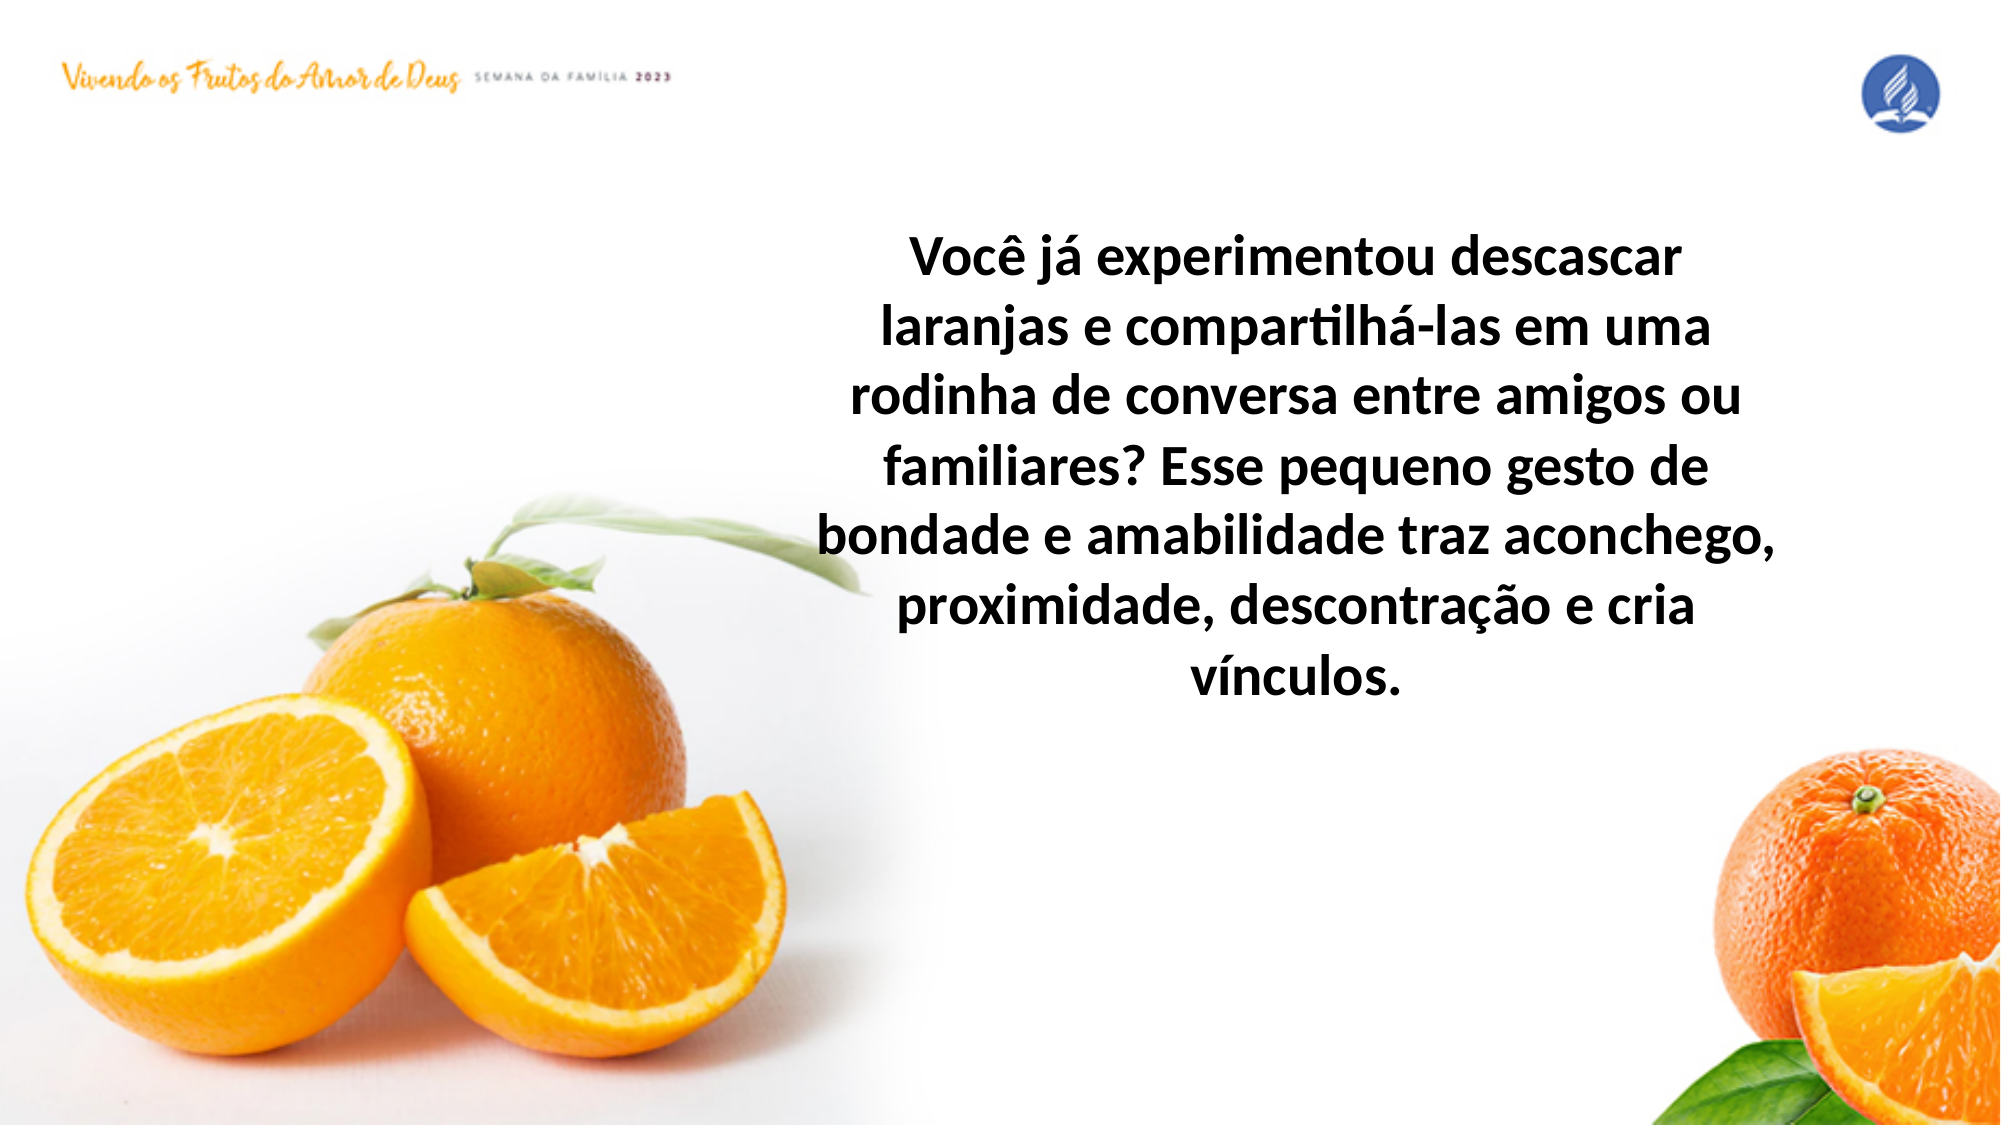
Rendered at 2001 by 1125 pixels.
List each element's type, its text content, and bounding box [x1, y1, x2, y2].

text_box Você já experimentou descascar laranjas e compartilhá-las em uma rodinha de conversa entre amigos ou familiares? Esse pequeno gesto de bondade e amabilidade traz aconchego, proximidade, descontração e cria vínculos. [781, 209, 1819, 714]
picture [0, 0, 2001, 1125]
